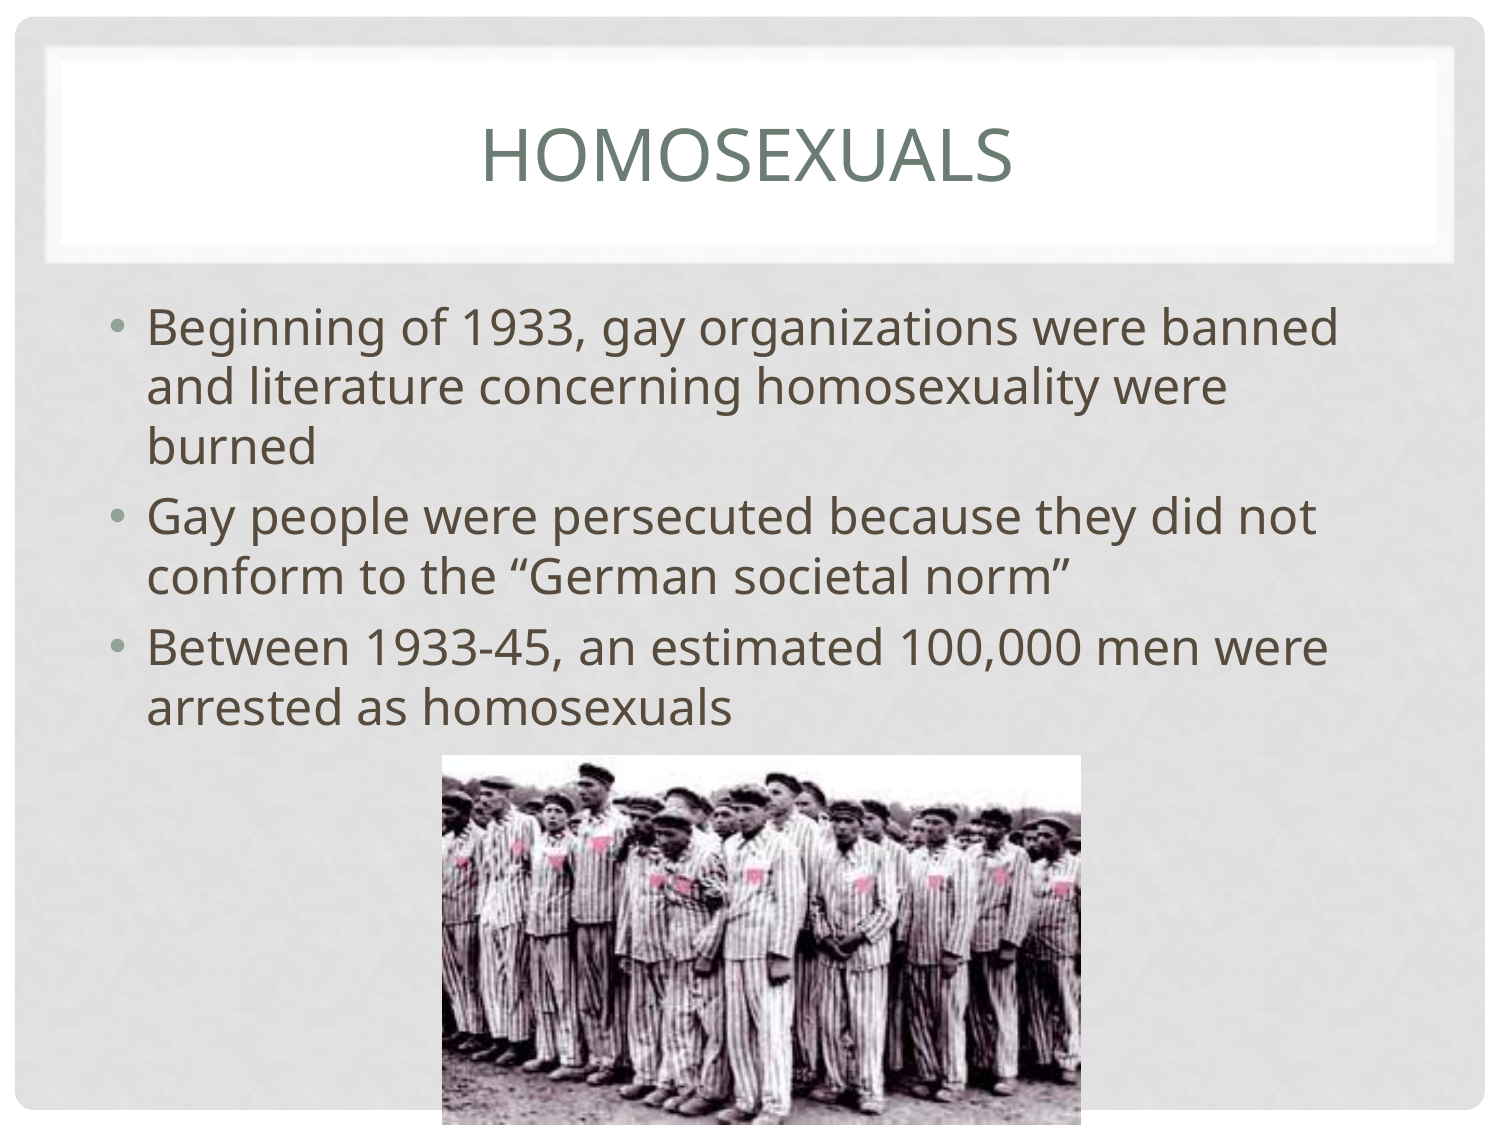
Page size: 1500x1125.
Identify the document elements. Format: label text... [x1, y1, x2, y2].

picture [442, 754, 1081, 1125]
list Beginning of 1933, gay organizations were banned and literature concerning homosexuality were burned Gay people were persecuted because they did not conform to the “German societal norm” Between 1933-45, an estimated 100,000 men were arrested as homosexuals [75, 287, 1425, 1005]
title Homosexuals [69, 66, 1425, 238]
